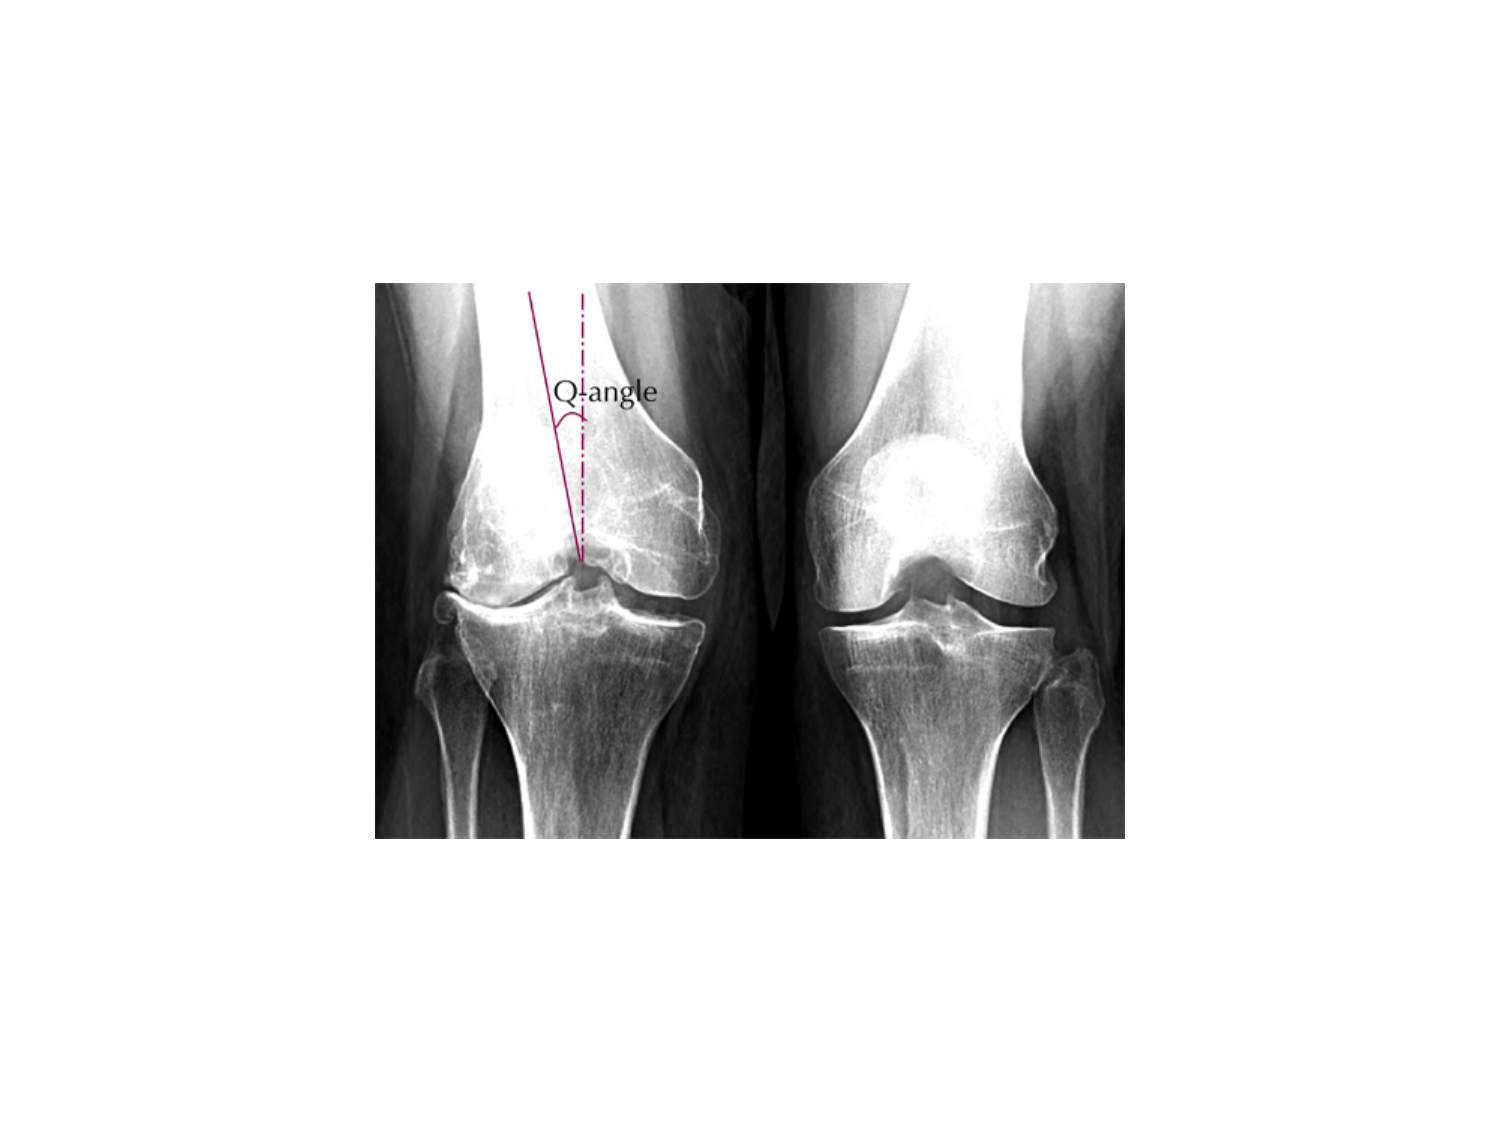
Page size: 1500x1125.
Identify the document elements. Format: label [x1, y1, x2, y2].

picture [374, 283, 1126, 839]
